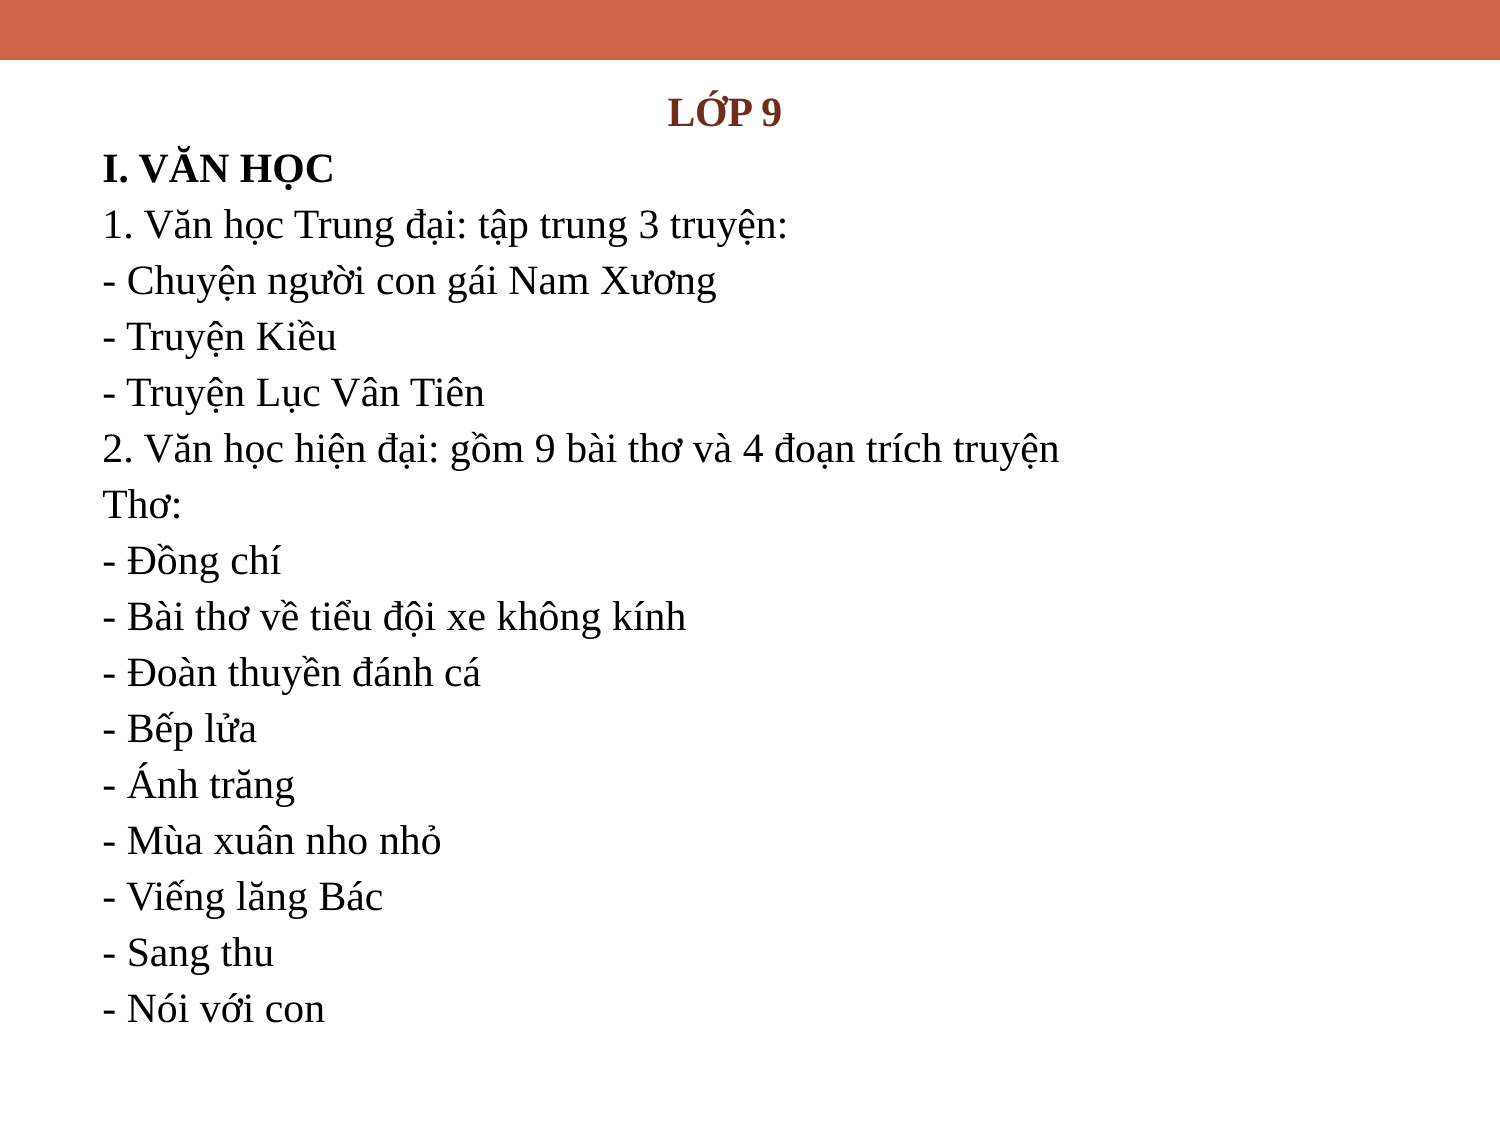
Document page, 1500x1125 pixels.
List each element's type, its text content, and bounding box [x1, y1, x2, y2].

text_box LỚP 9 I. VĂN HỌC 1. Văn học Trung đại: tập trung 3 truyện: - Chuyện người con gái Nam Xương - Truyện Kiều - Truyện Lục Vân Tiên 2. Văn học hiện đại: gồm 9 bài thơ và 4 đoạn trích truyện Thơ: - Đồng chí - Bài thơ về tiểu đội xe không kính - Đoàn thuyền đánh cá - Bếp lửa - Ánh trăng - Mùa xuân nho nhỏ - Viếng lăng Bác - Sang thu - Nói với con [87, 71, 1363, 1038]
